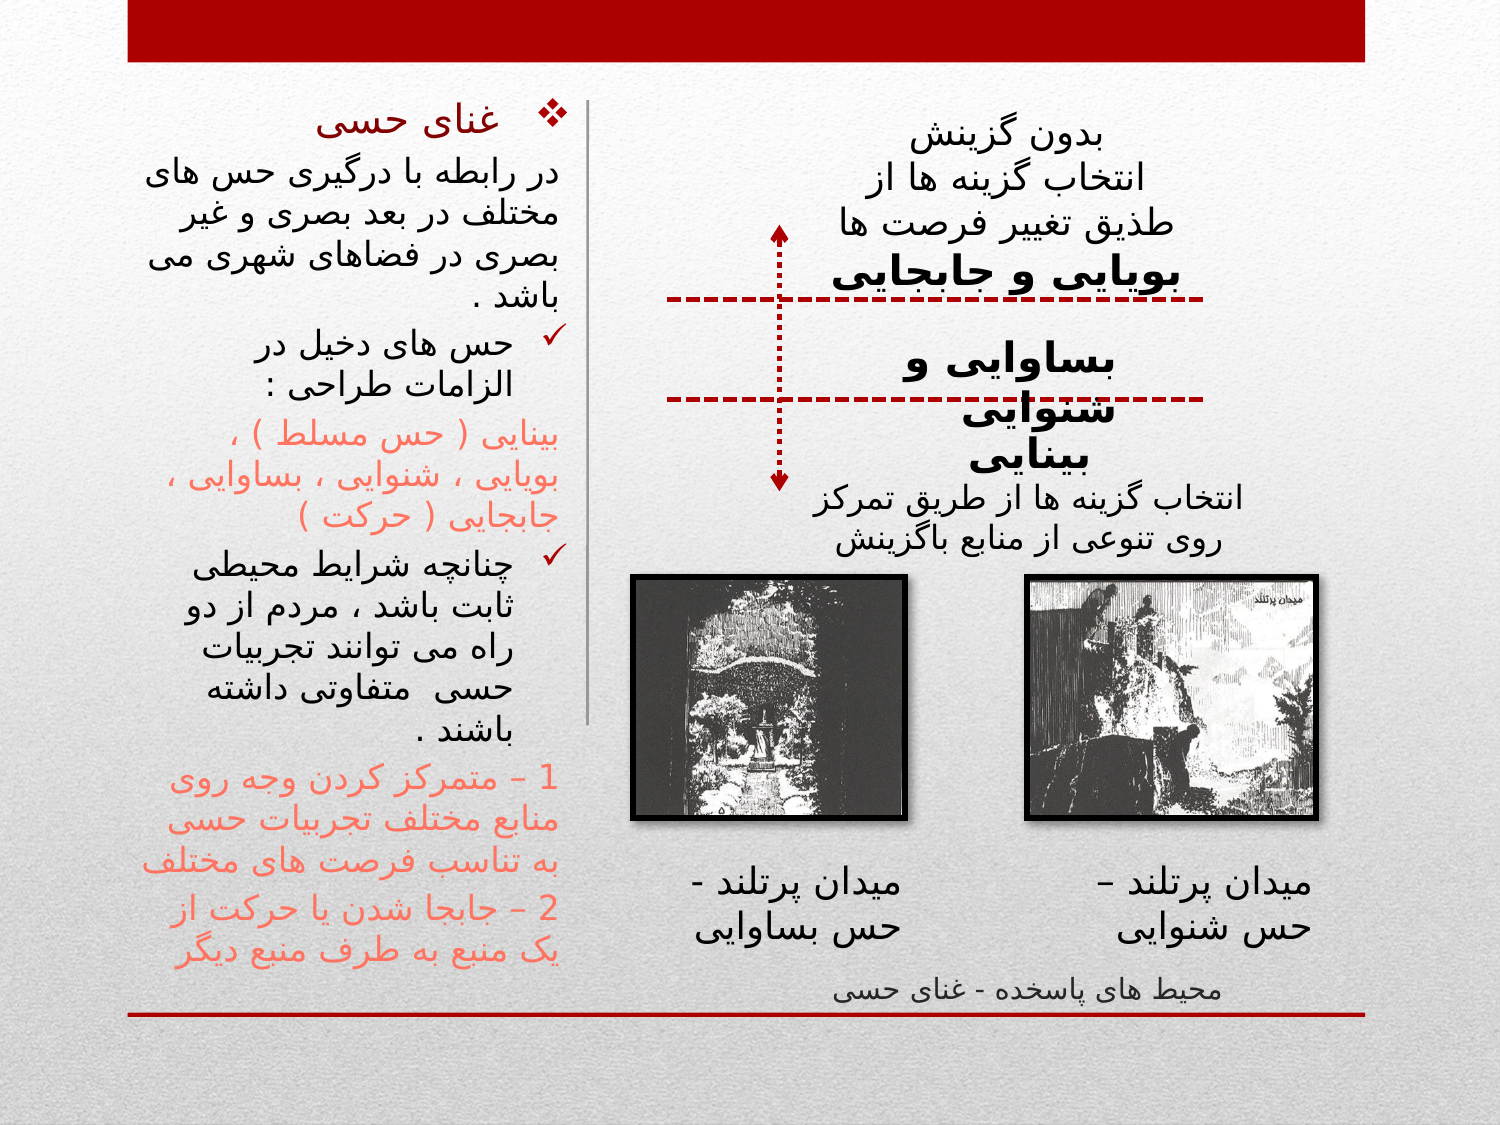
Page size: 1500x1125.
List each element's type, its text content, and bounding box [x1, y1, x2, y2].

text_box بینایی انتخاب گزینه ها از طریق تمرکز روی تنوعی از منابع باگزینش [779, 418, 1280, 564]
text_box بدون گزینش انتخاب گزینه ها از طذیق تغییر فرصت ها بویایی و جابجایی [806, 101, 1207, 301]
text_box میدان پرتلند -حس بساوایی [620, 849, 918, 955]
text_box بساوایی و شنوایی [836, 323, 1132, 398]
list غنای حسی در رابطه با درگیری حس های مختلف در بعد بصری و غیر بصری در فضاهای شهری می باشد . حس های دخیل در الزامات طراحی : بینایی ( حس مسلط ) ، بویایی ، شنوایی ، بساوایی ، جابجایی ( حرکت ) چنانچه شرایط محیطی ثابت باشد ، مردم از دو راه می توانند تجربیات حسی متفاوتی داشته باشند . 1 – متمرکز کردن وجه روی منابع مختلف تجربیات حسی به تناسب فرصت های مختلف 2 – جابجا شدن یا حرکت از یک منبع به طرف منبع دیگر [125, 75, 575, 988]
text_box بساوایی و شنوایی [836, 411, 1132, 418]
text_box میدان پرتلند – حس شنوایی [1015, 849, 1328, 955]
title محیط های پاسخده - غنای حسی [125, 750, 1238, 1013]
picture [0, 0, 1500, 1125]
